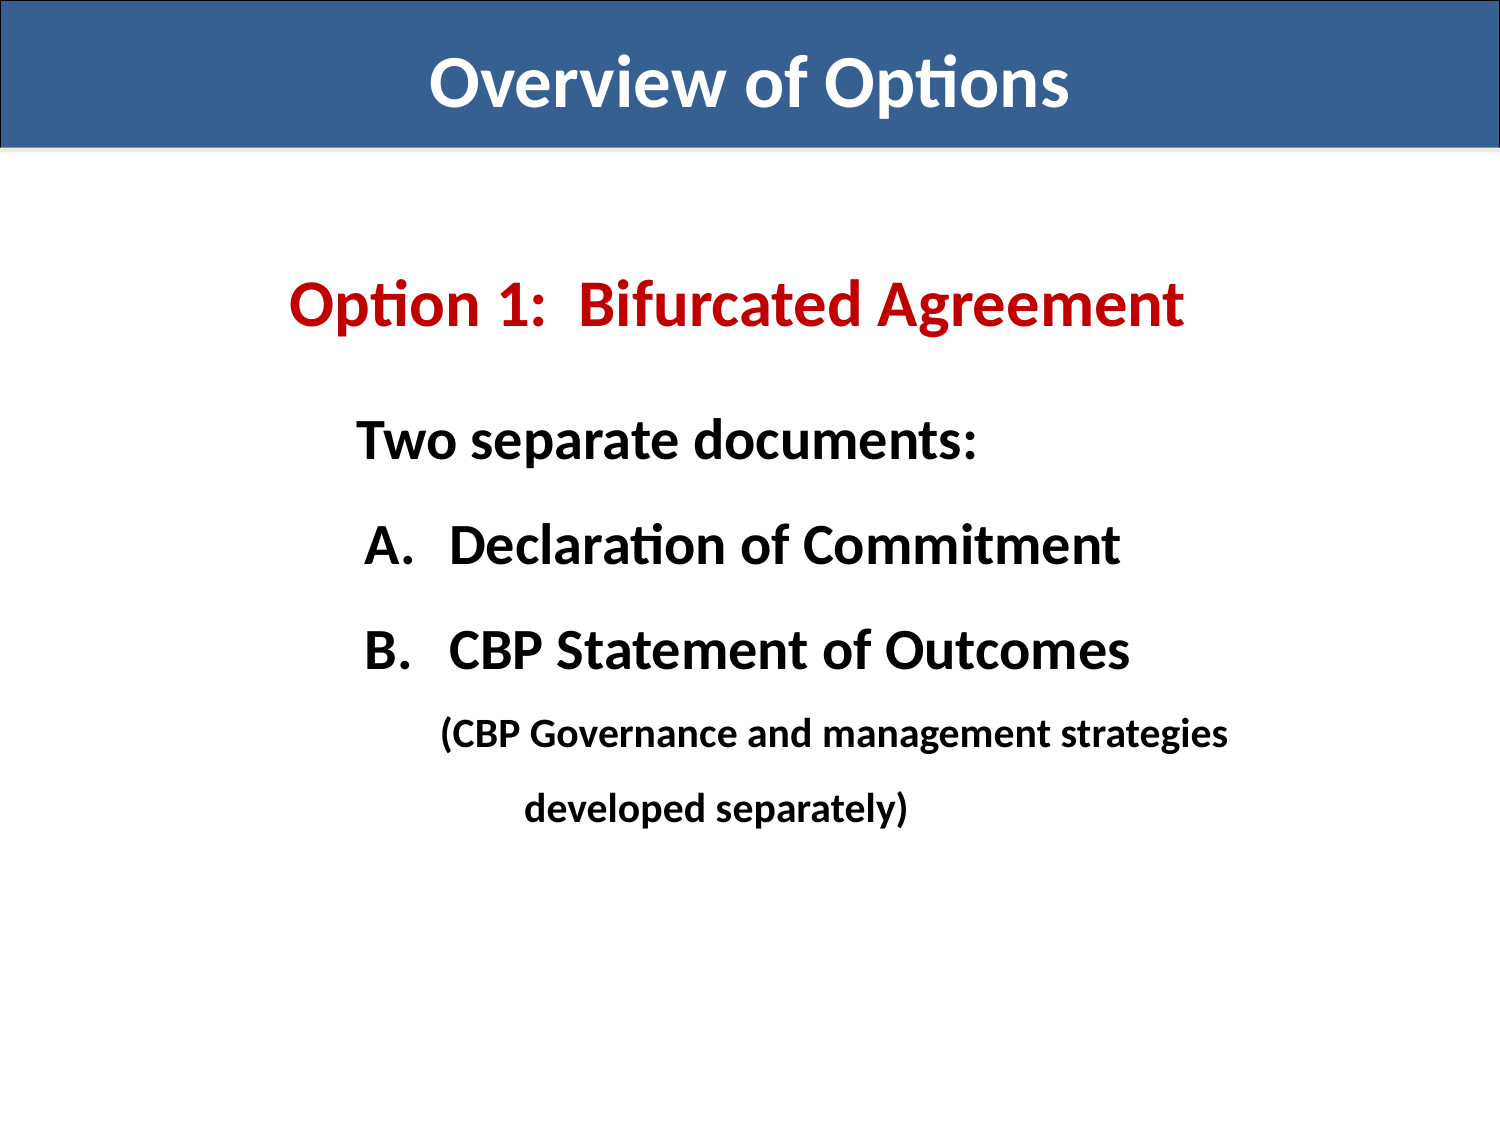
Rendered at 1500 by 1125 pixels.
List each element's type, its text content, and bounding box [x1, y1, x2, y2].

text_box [0, 0, 1500, 151]
text_box Option 1: Bifurcated Agreement Two separate documents: Declaration of Commitment CBP Statement of Outcomes (CBP Governance and management strategies developed separately) [274, 212, 1325, 1048]
